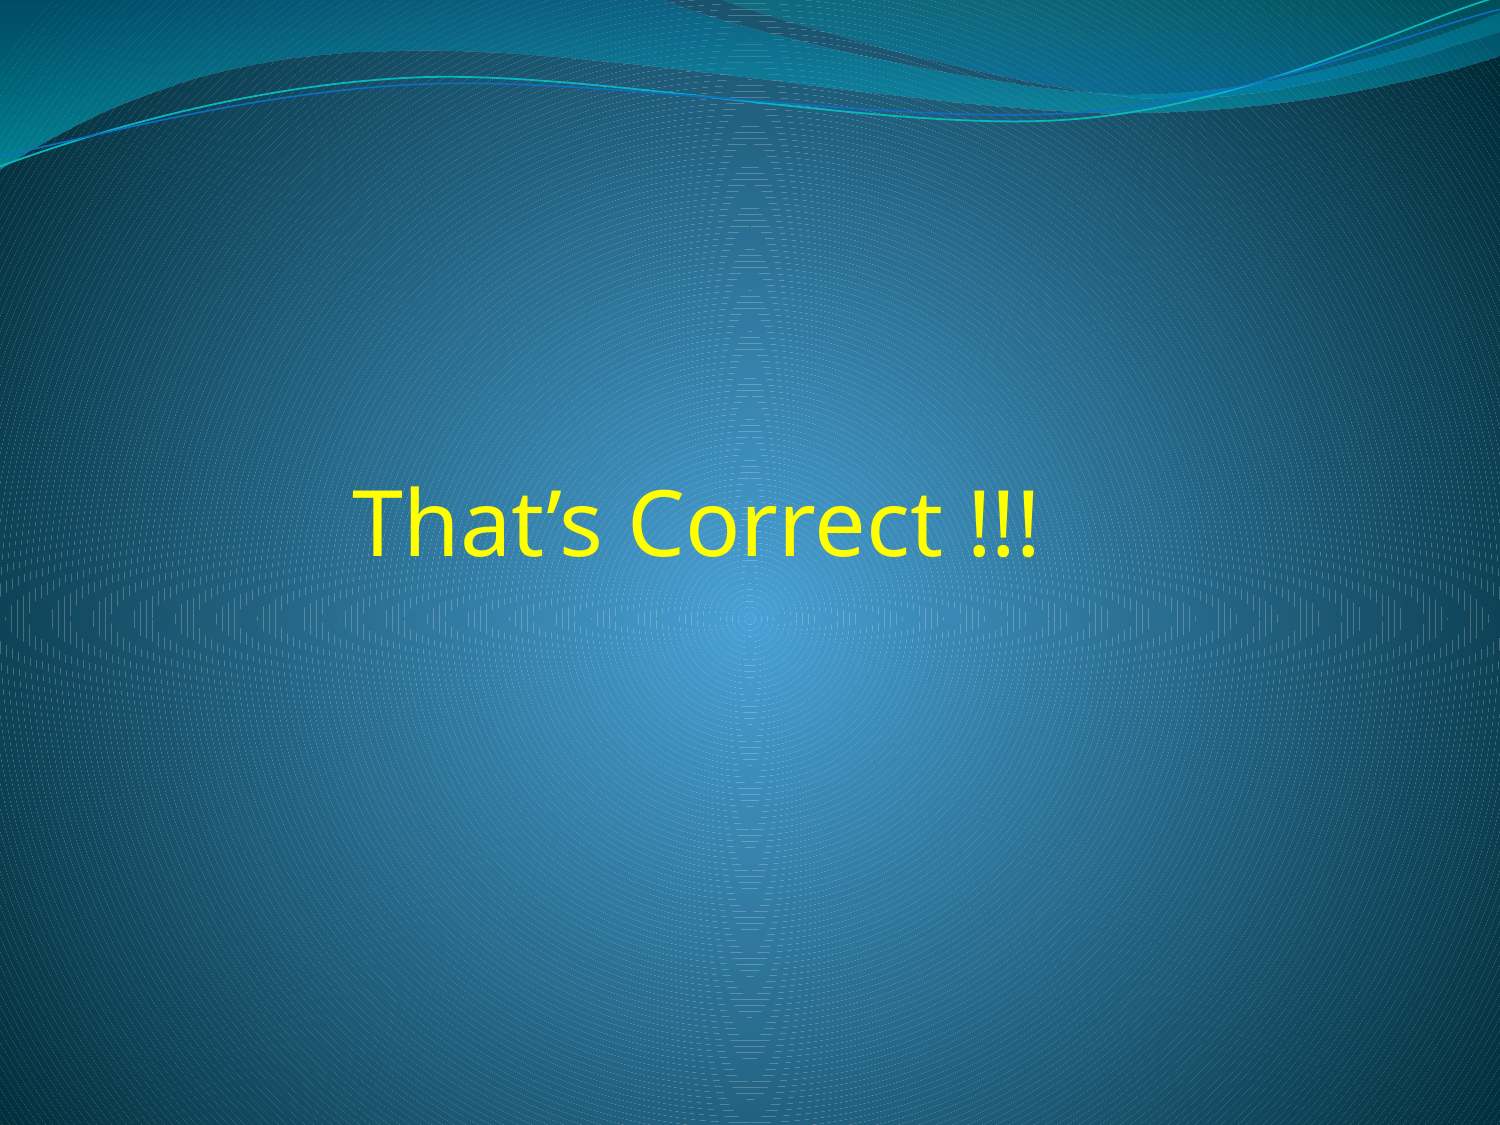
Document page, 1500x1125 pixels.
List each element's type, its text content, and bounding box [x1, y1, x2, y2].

text_box That’s Correct !!! [105, 456, 1289, 582]
